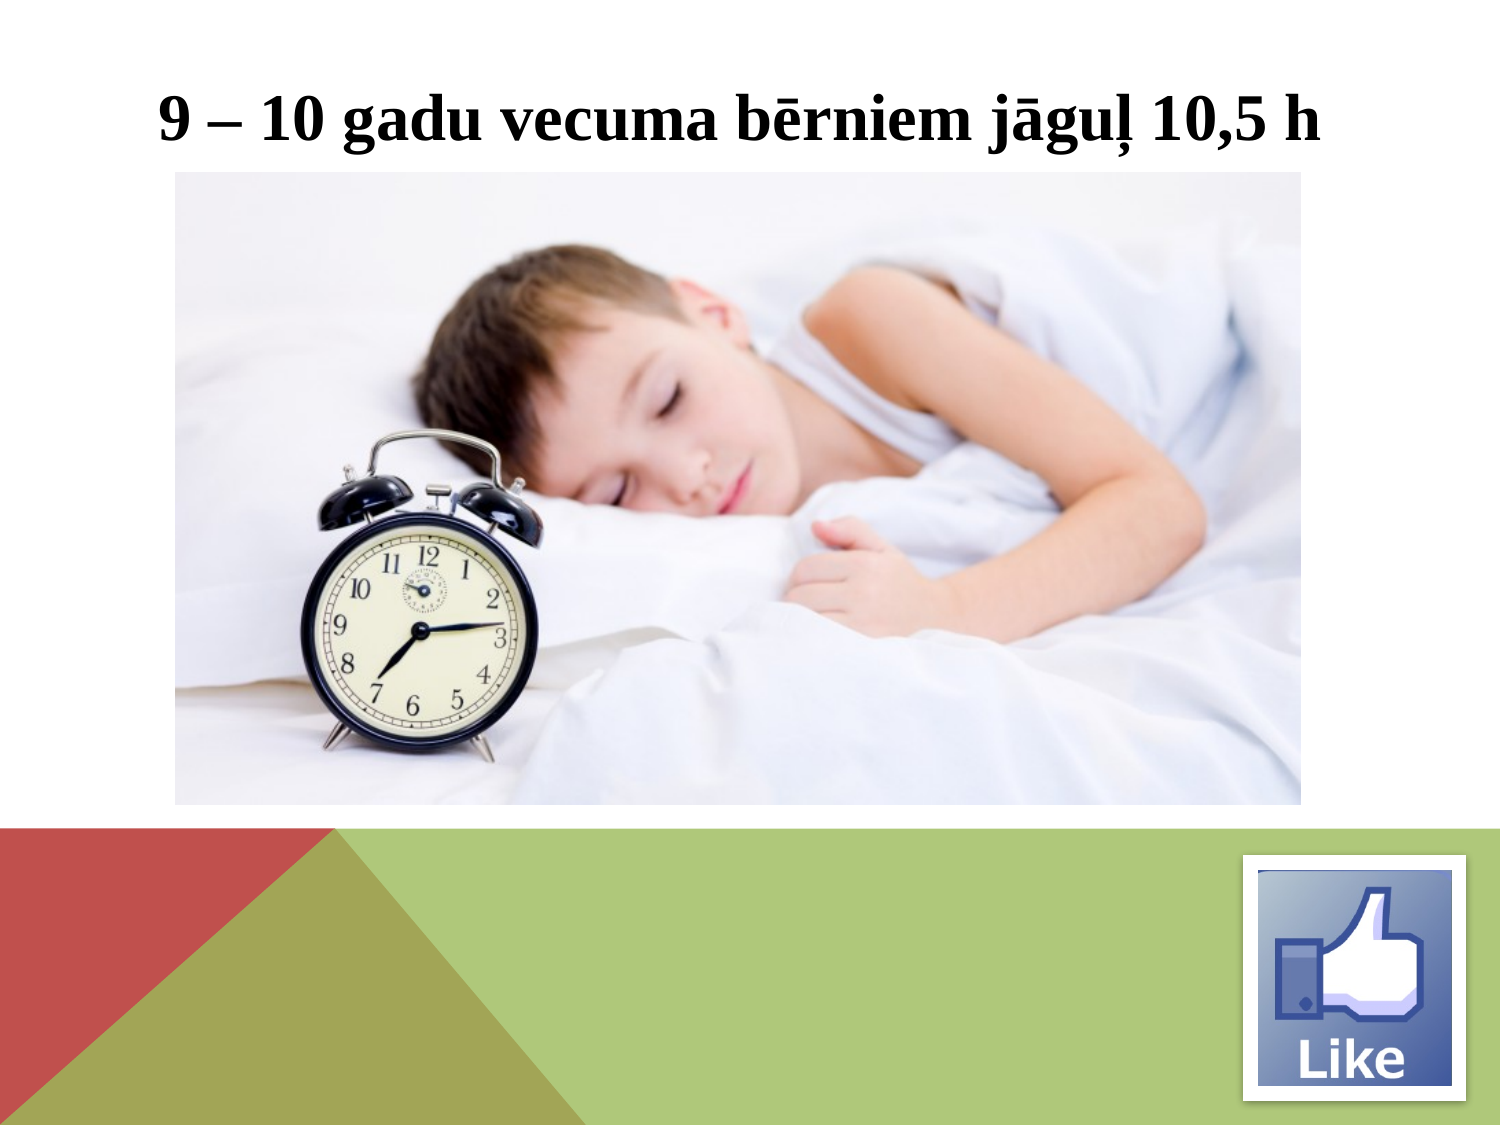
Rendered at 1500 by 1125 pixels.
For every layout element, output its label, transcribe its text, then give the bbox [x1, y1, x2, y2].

picture [175, 172, 1301, 806]
picture [1257, 869, 1452, 1087]
list 9 – 10 gadu vecuma bērniem jāguļ 10,5 h [123, 66, 1358, 209]
